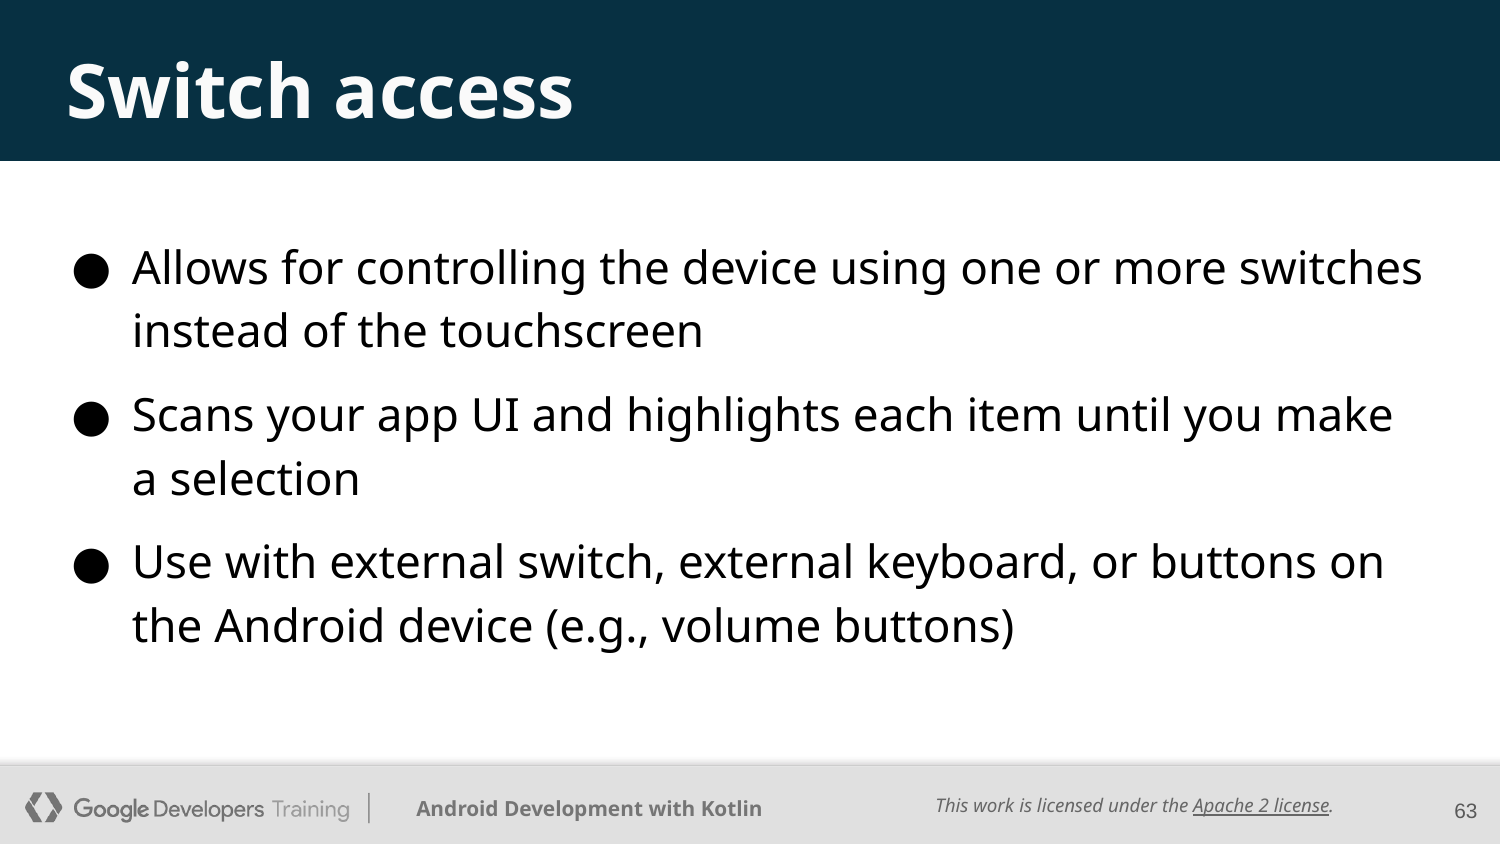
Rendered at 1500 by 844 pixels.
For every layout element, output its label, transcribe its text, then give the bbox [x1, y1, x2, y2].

list Allows for controlling the device using one or more switches instead of the touchscreen Scans your app UI and highlights each item until you make a selection Use with external switch, external keyboard, or buttons on the Android device (e.g., volume buttons) [41, 215, 1440, 697]
title Switch access [51, 28, 1449, 122]
slide_number ‹#› [1402, 777, 1493, 842]
picture [0, 161, 1500, 844]
